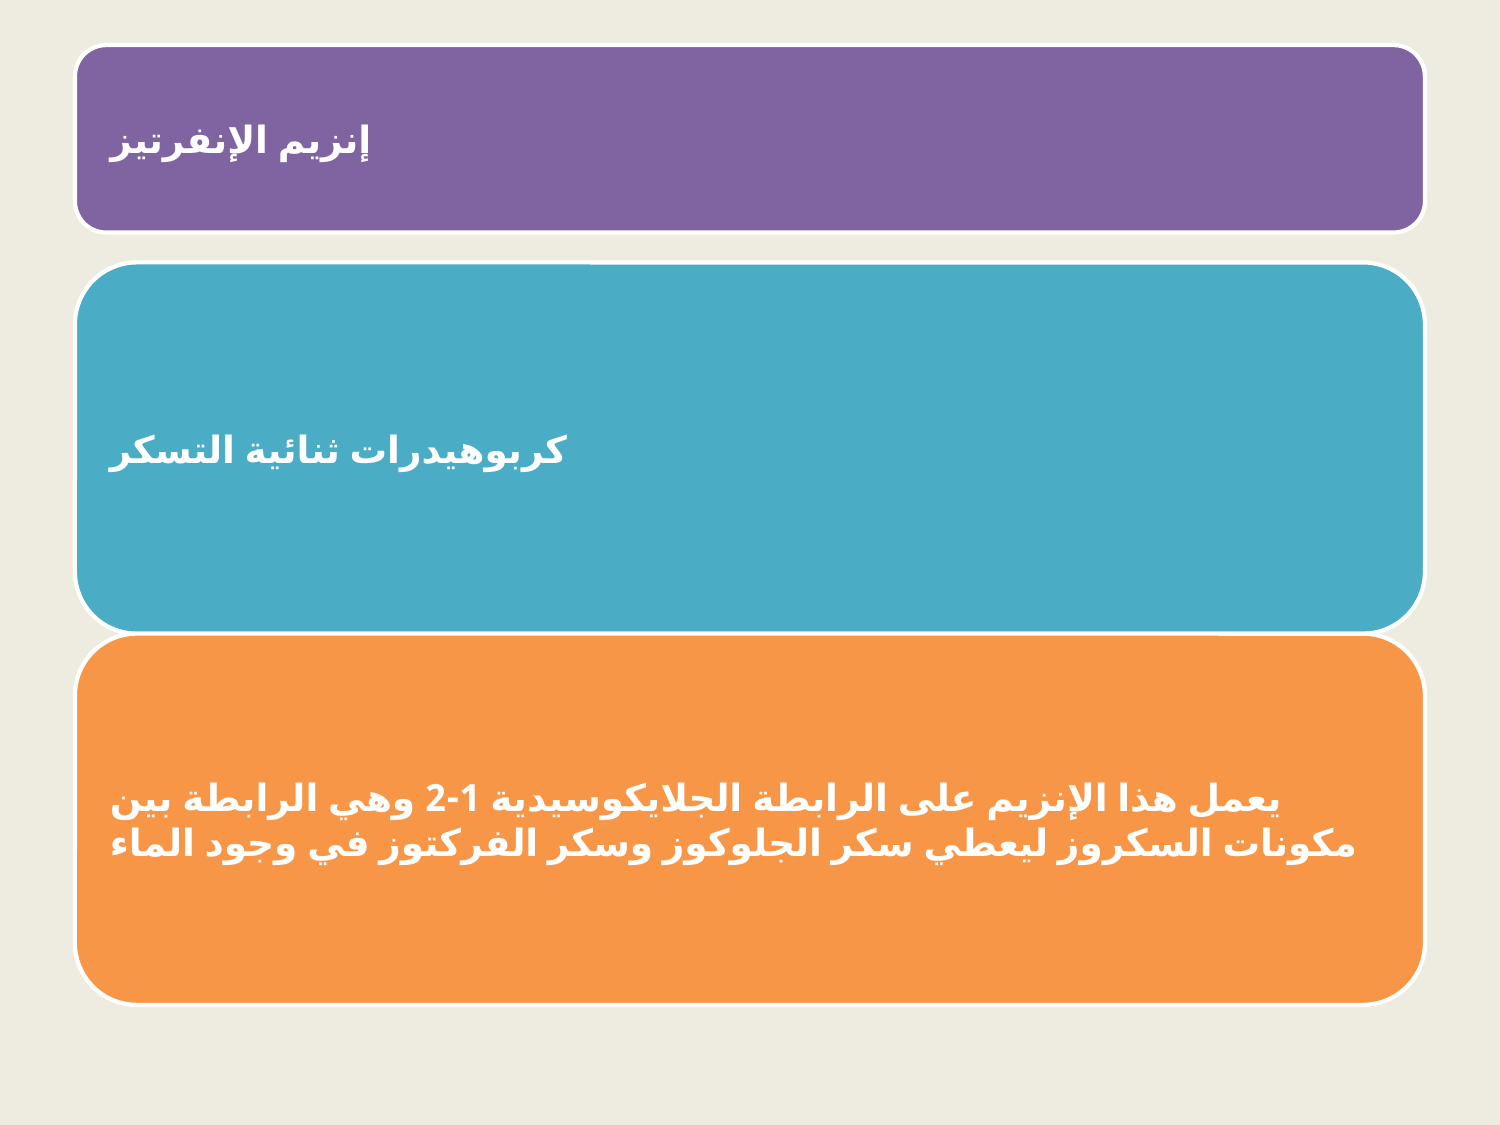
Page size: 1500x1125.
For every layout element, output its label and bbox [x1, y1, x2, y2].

text_box [74, 44, 1426, 233]
list [74, 262, 1426, 1006]
